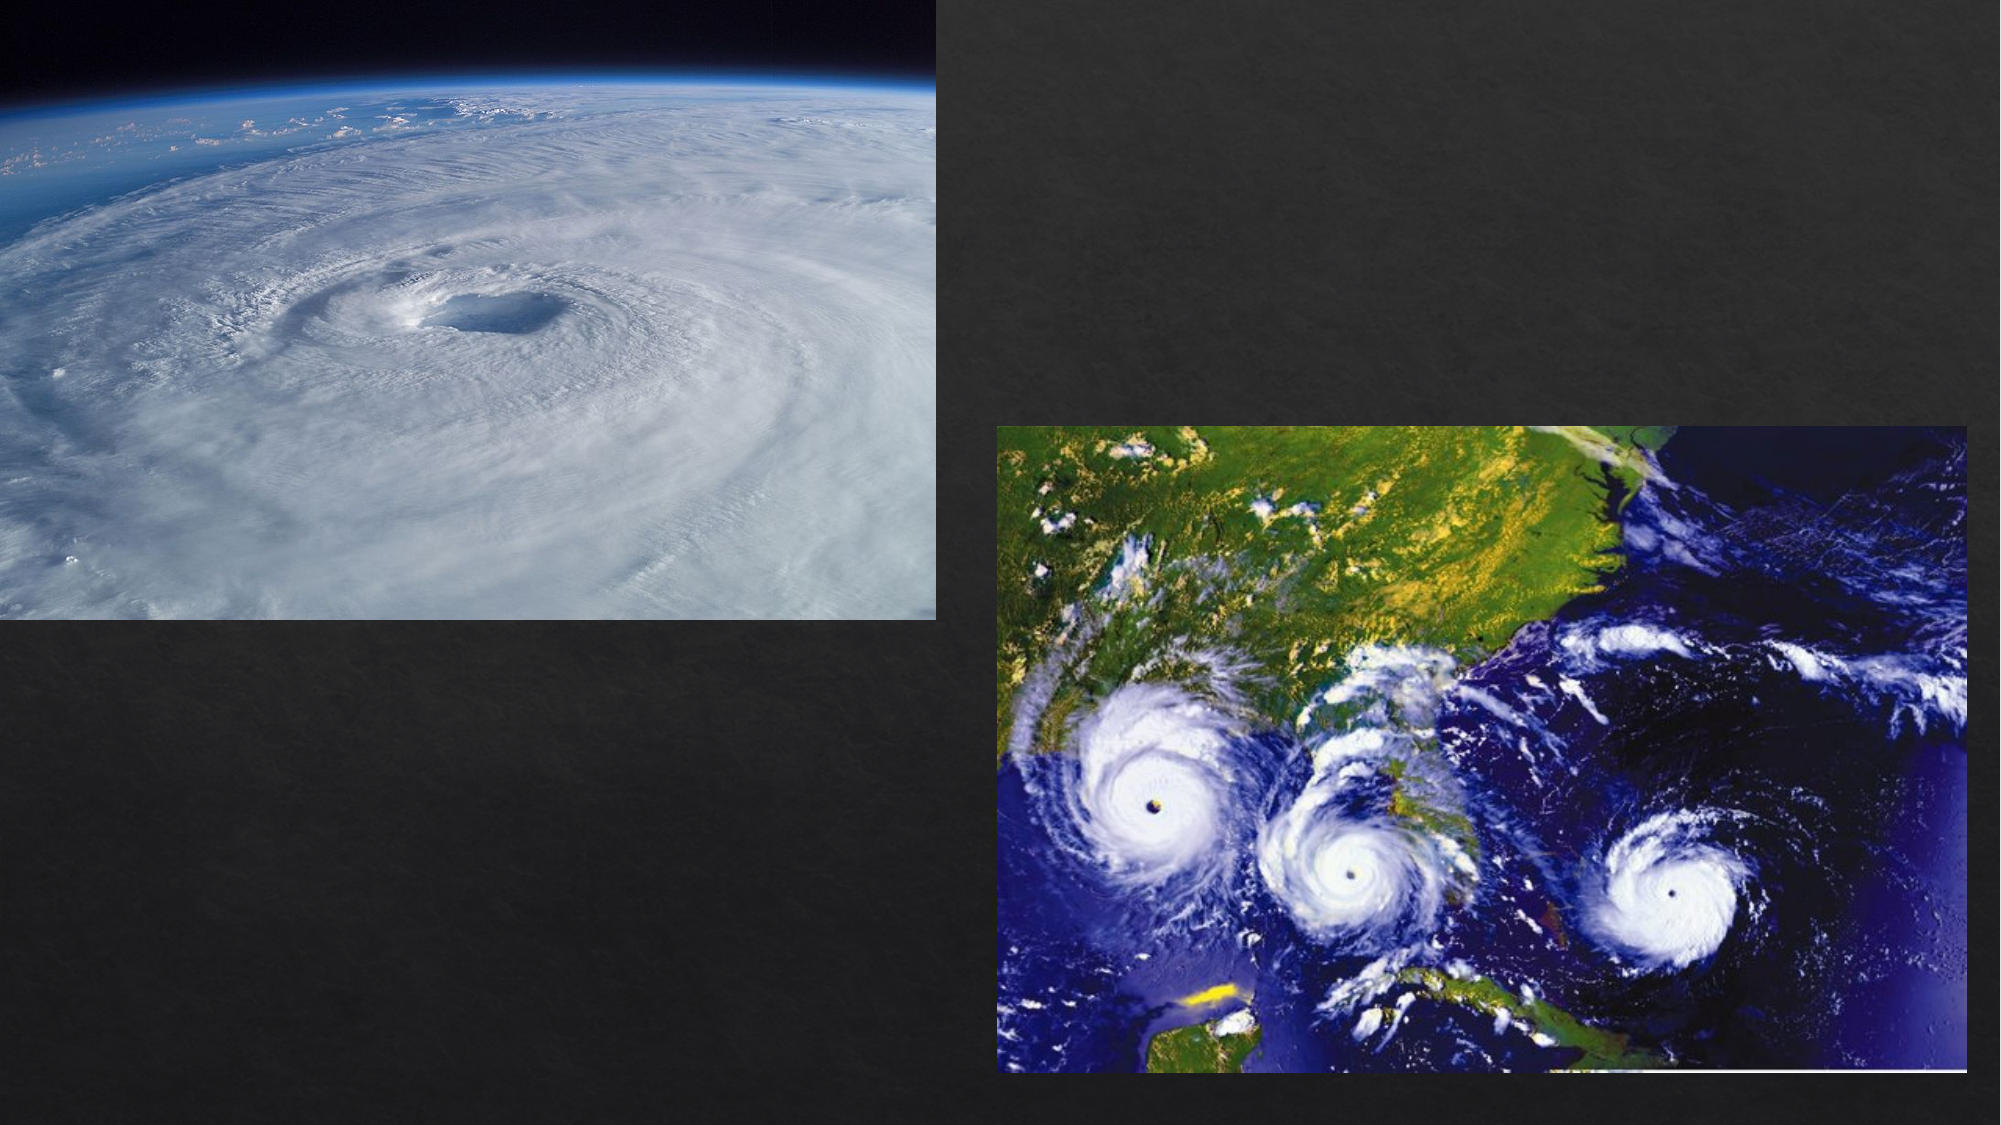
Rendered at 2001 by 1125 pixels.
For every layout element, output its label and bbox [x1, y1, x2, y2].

picture [0, 0, 936, 620]
picture [996, 426, 1967, 1073]
